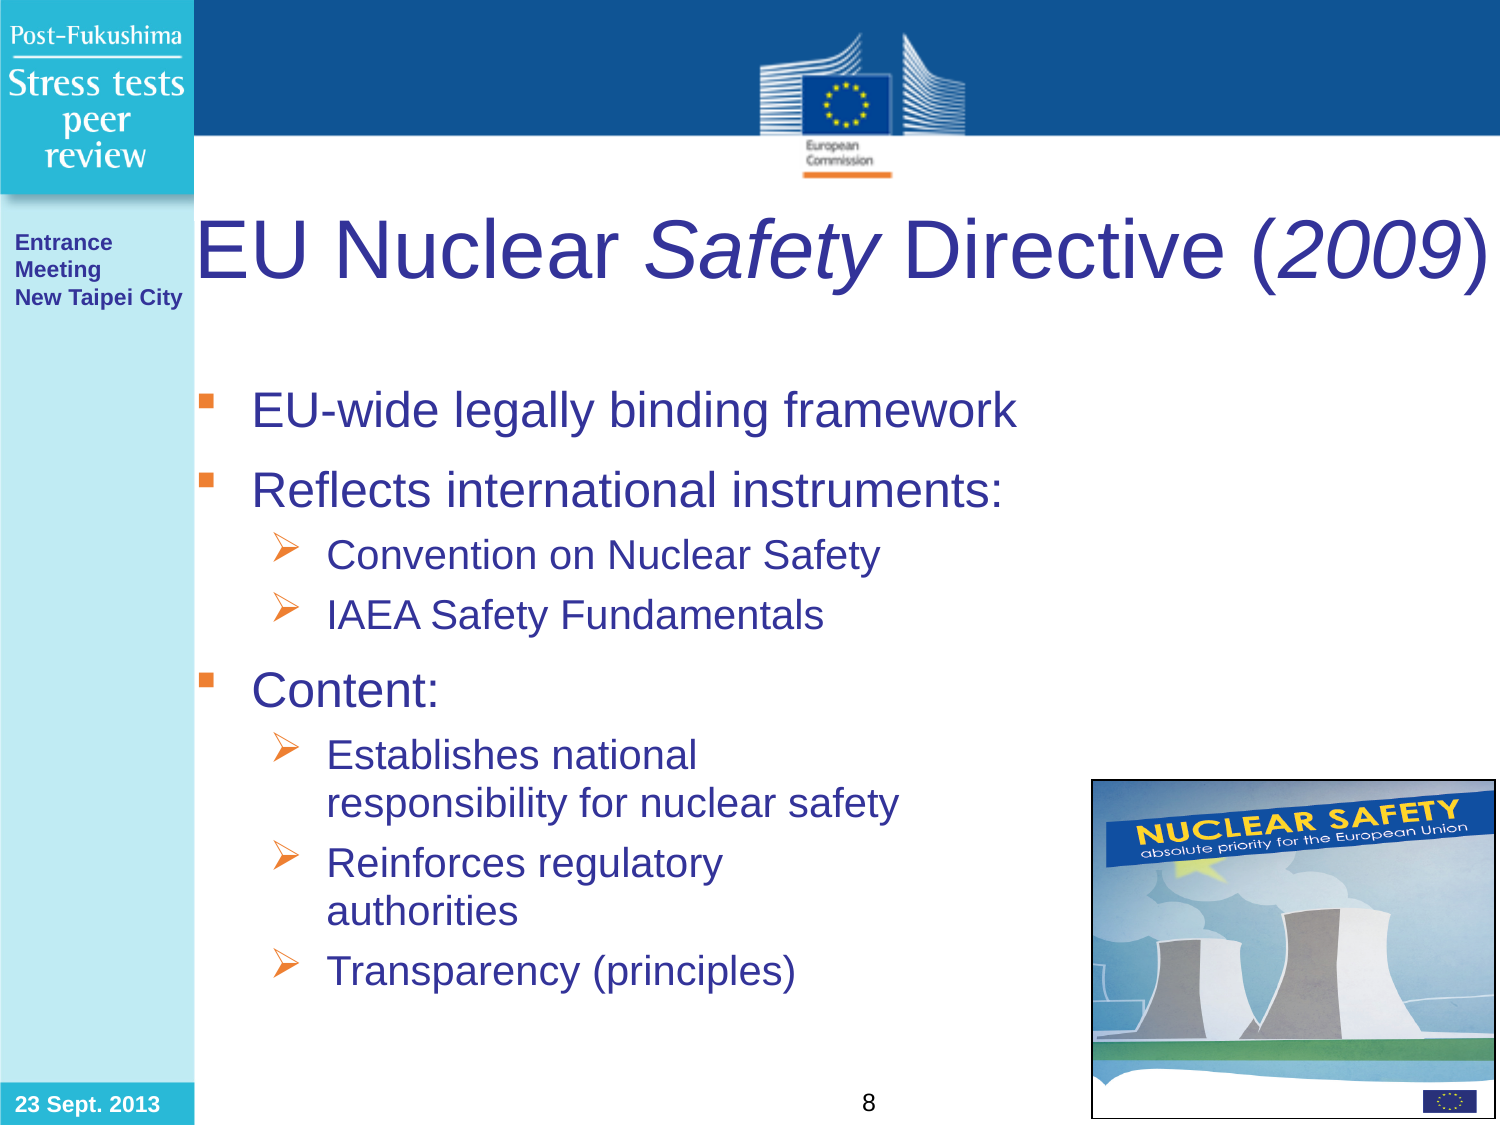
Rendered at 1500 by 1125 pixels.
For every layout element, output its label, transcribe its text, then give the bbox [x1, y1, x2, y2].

text_box EU-wide legally binding framework Reflects international instruments: Convention on Nuclear Safety IAEA Safety Fundamentals Content: Establishes national responsibility for nuclear safety Reinforces regulatory authorities Transparency (principles) [194, 383, 1500, 995]
text_box EU Nuclear Safety Directive (2009) [194, 229, 1500, 295]
picture [0, 0, 1500, 1125]
picture [1092, 780, 1495, 1118]
